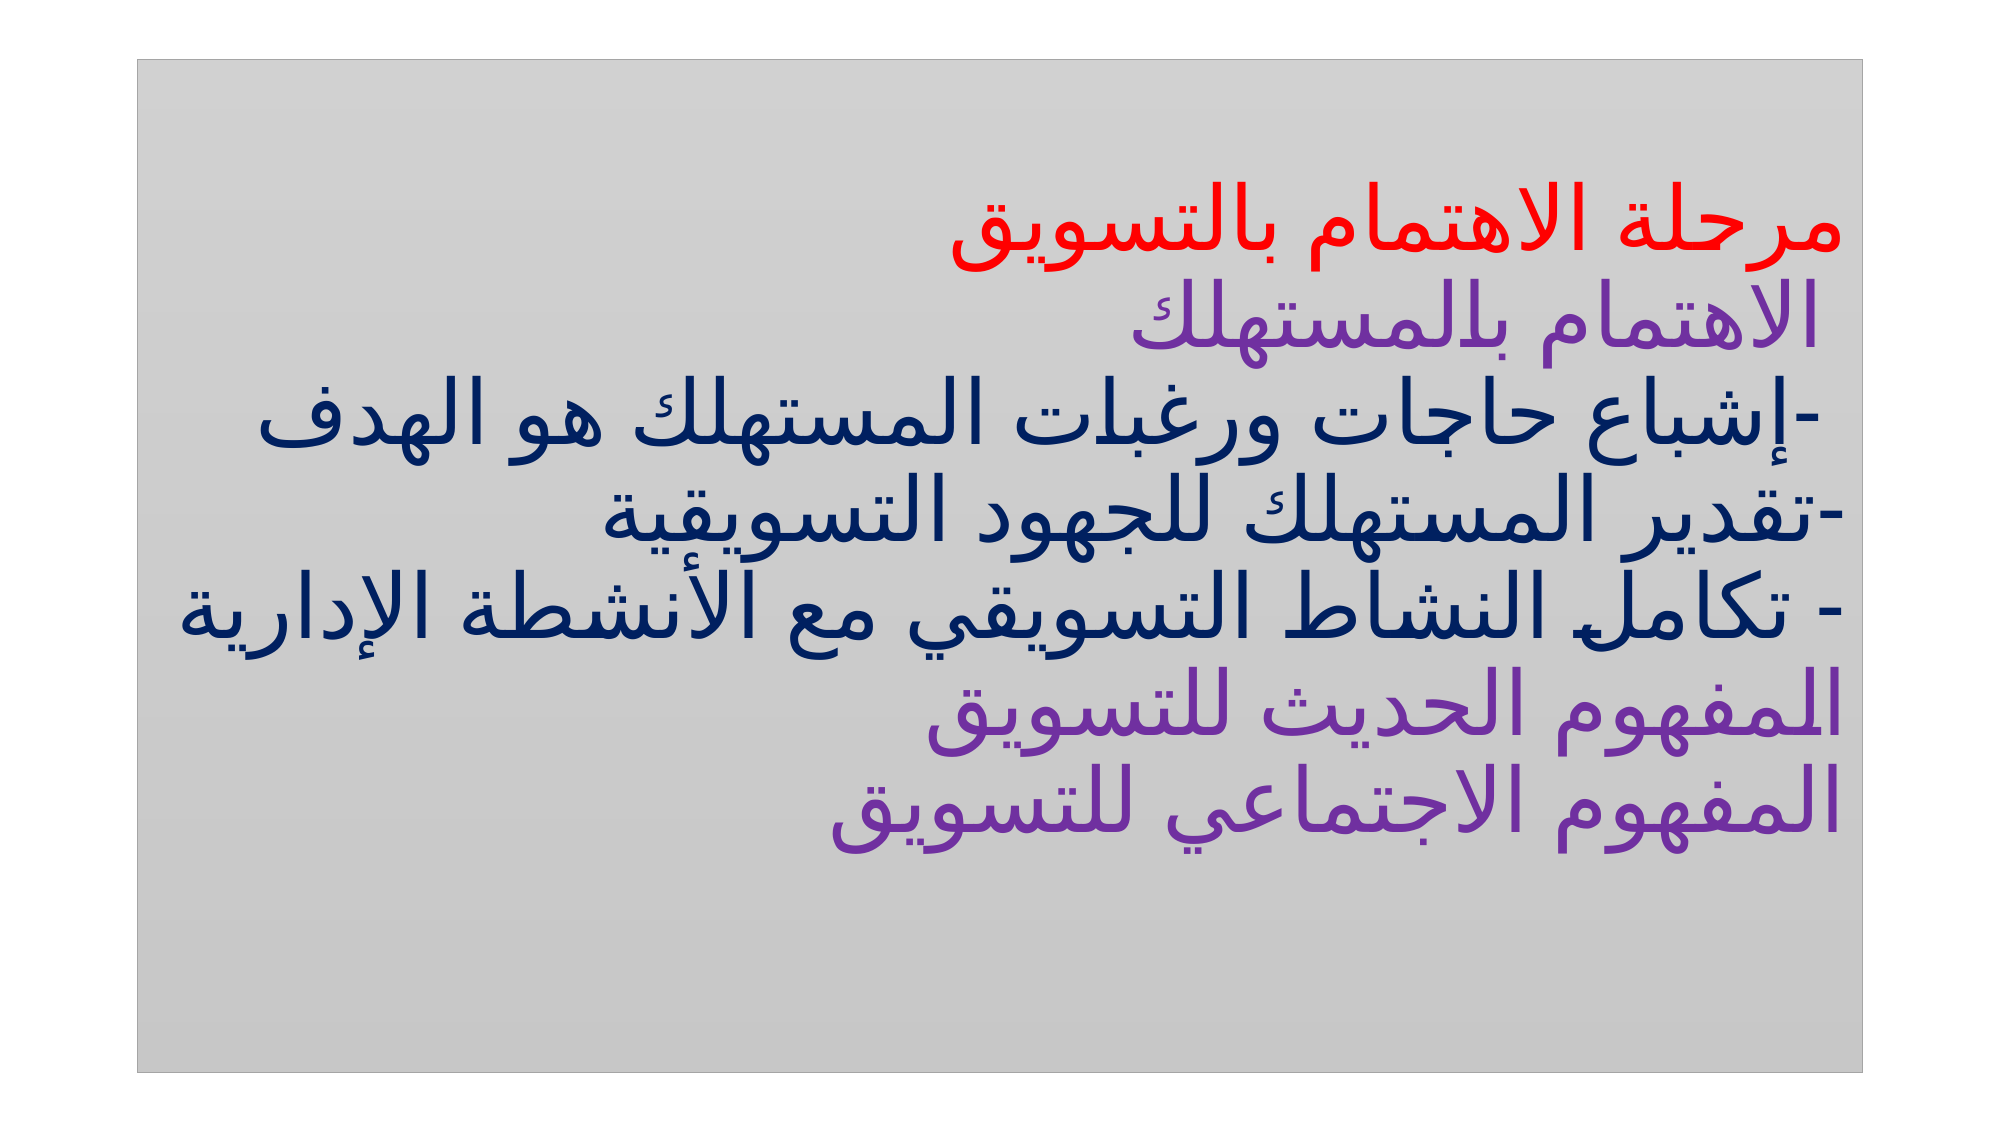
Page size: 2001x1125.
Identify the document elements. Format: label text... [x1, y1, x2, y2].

title مرحلة الاهتمام بالتسويق الاهتمام بالمستهلك -إشباع حاجات ورغبات المستهلك هو الهدف -تقدير المستهلك للجهود التسويقية - تكامل النشاط التسويقي مع الأنشطة الإدارية المفهوم الحديث للتسويق المفهوم الاجتماعي للتسويق [137, 59, 1863, 1073]
